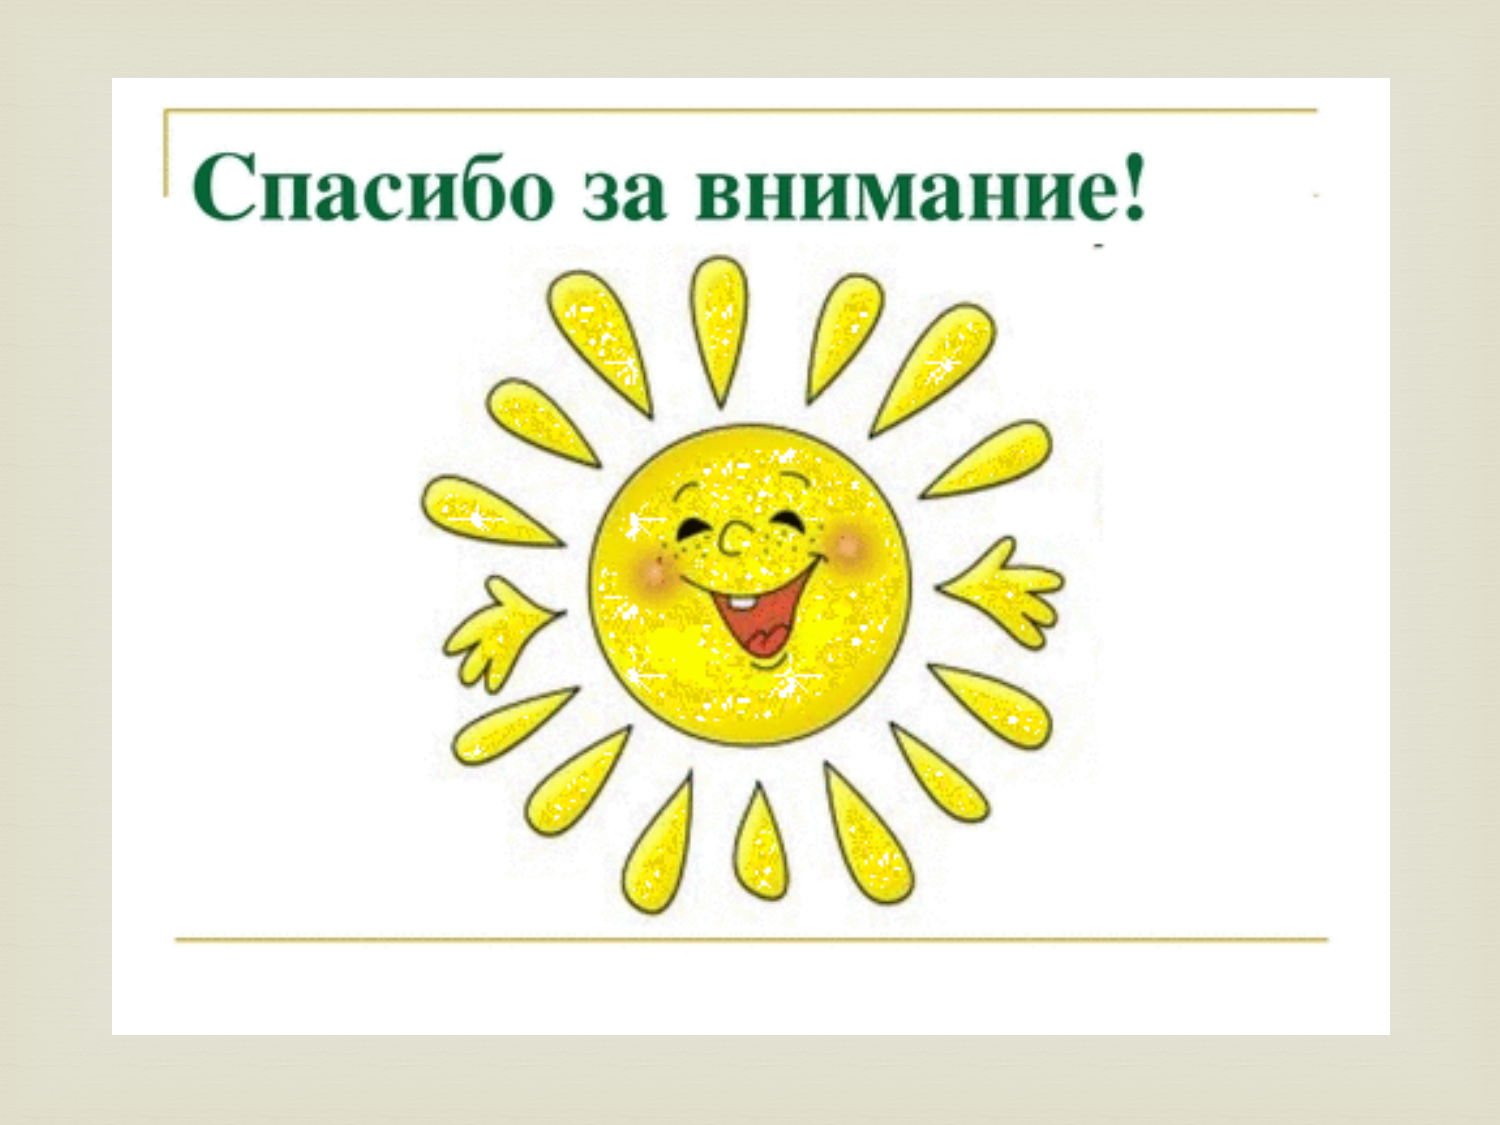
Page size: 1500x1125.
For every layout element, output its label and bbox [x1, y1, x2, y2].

list [111, 77, 1390, 1036]
